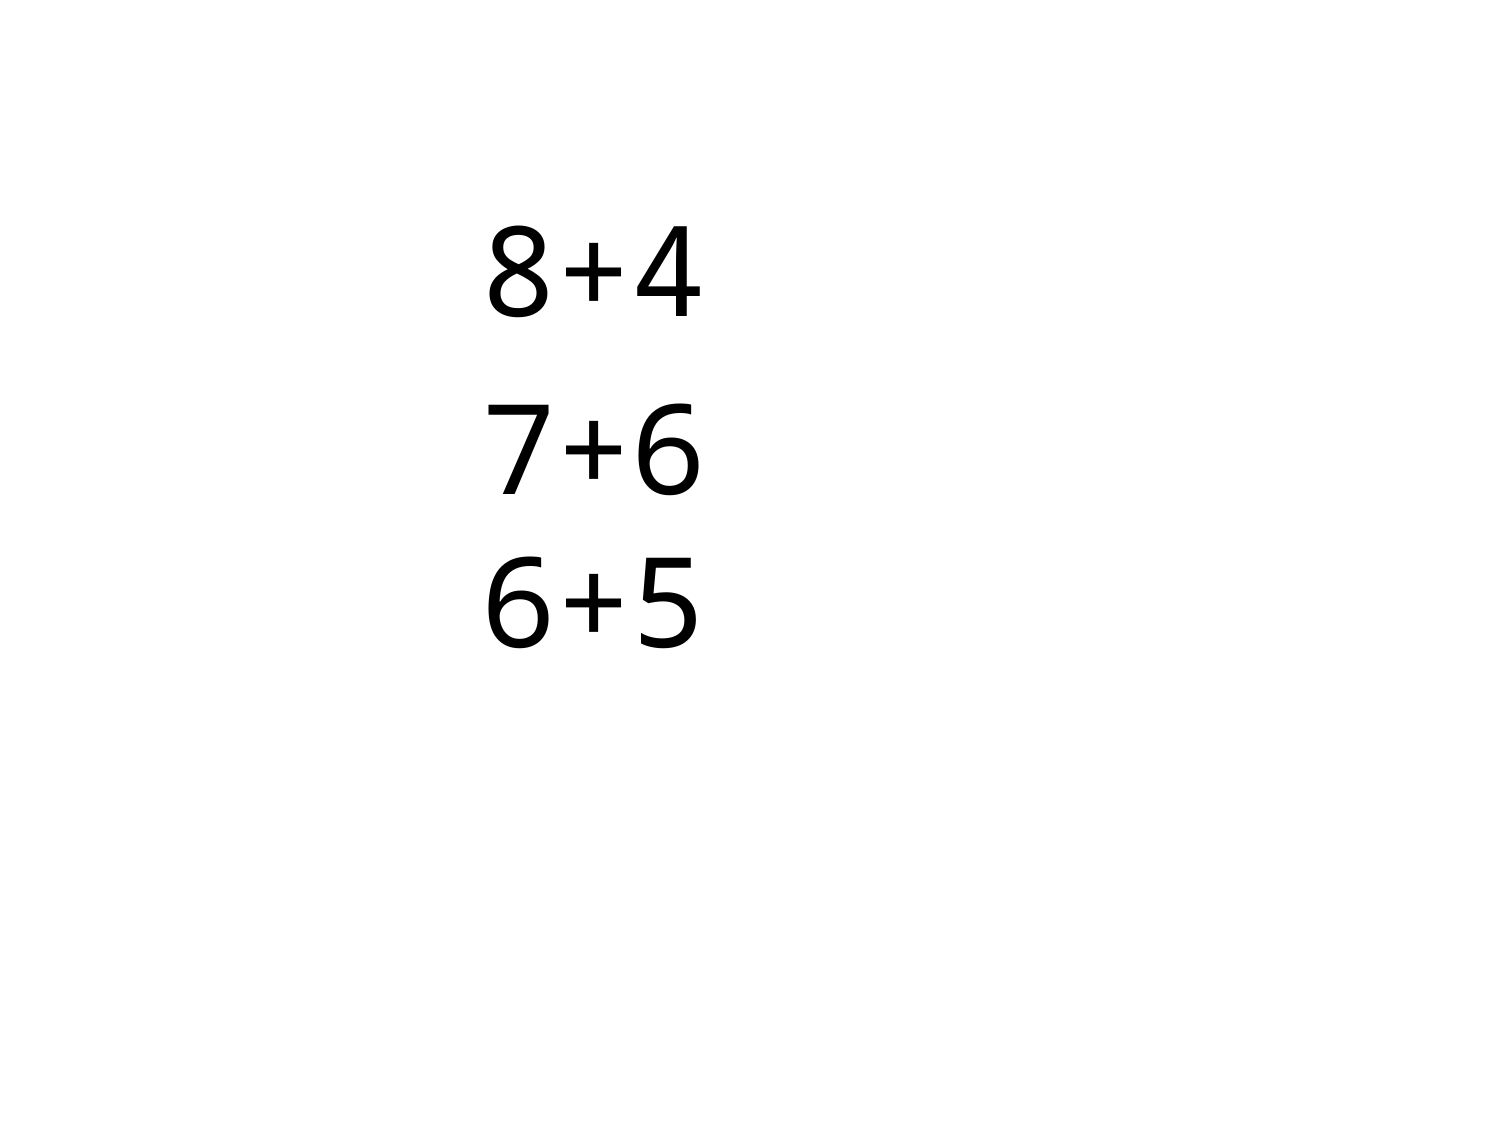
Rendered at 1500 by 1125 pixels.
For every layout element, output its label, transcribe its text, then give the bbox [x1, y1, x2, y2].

text_box 8+4 [466, 184, 868, 350]
text_box 7+6 [466, 361, 868, 515]
text_box 6+5 [466, 515, 868, 681]
